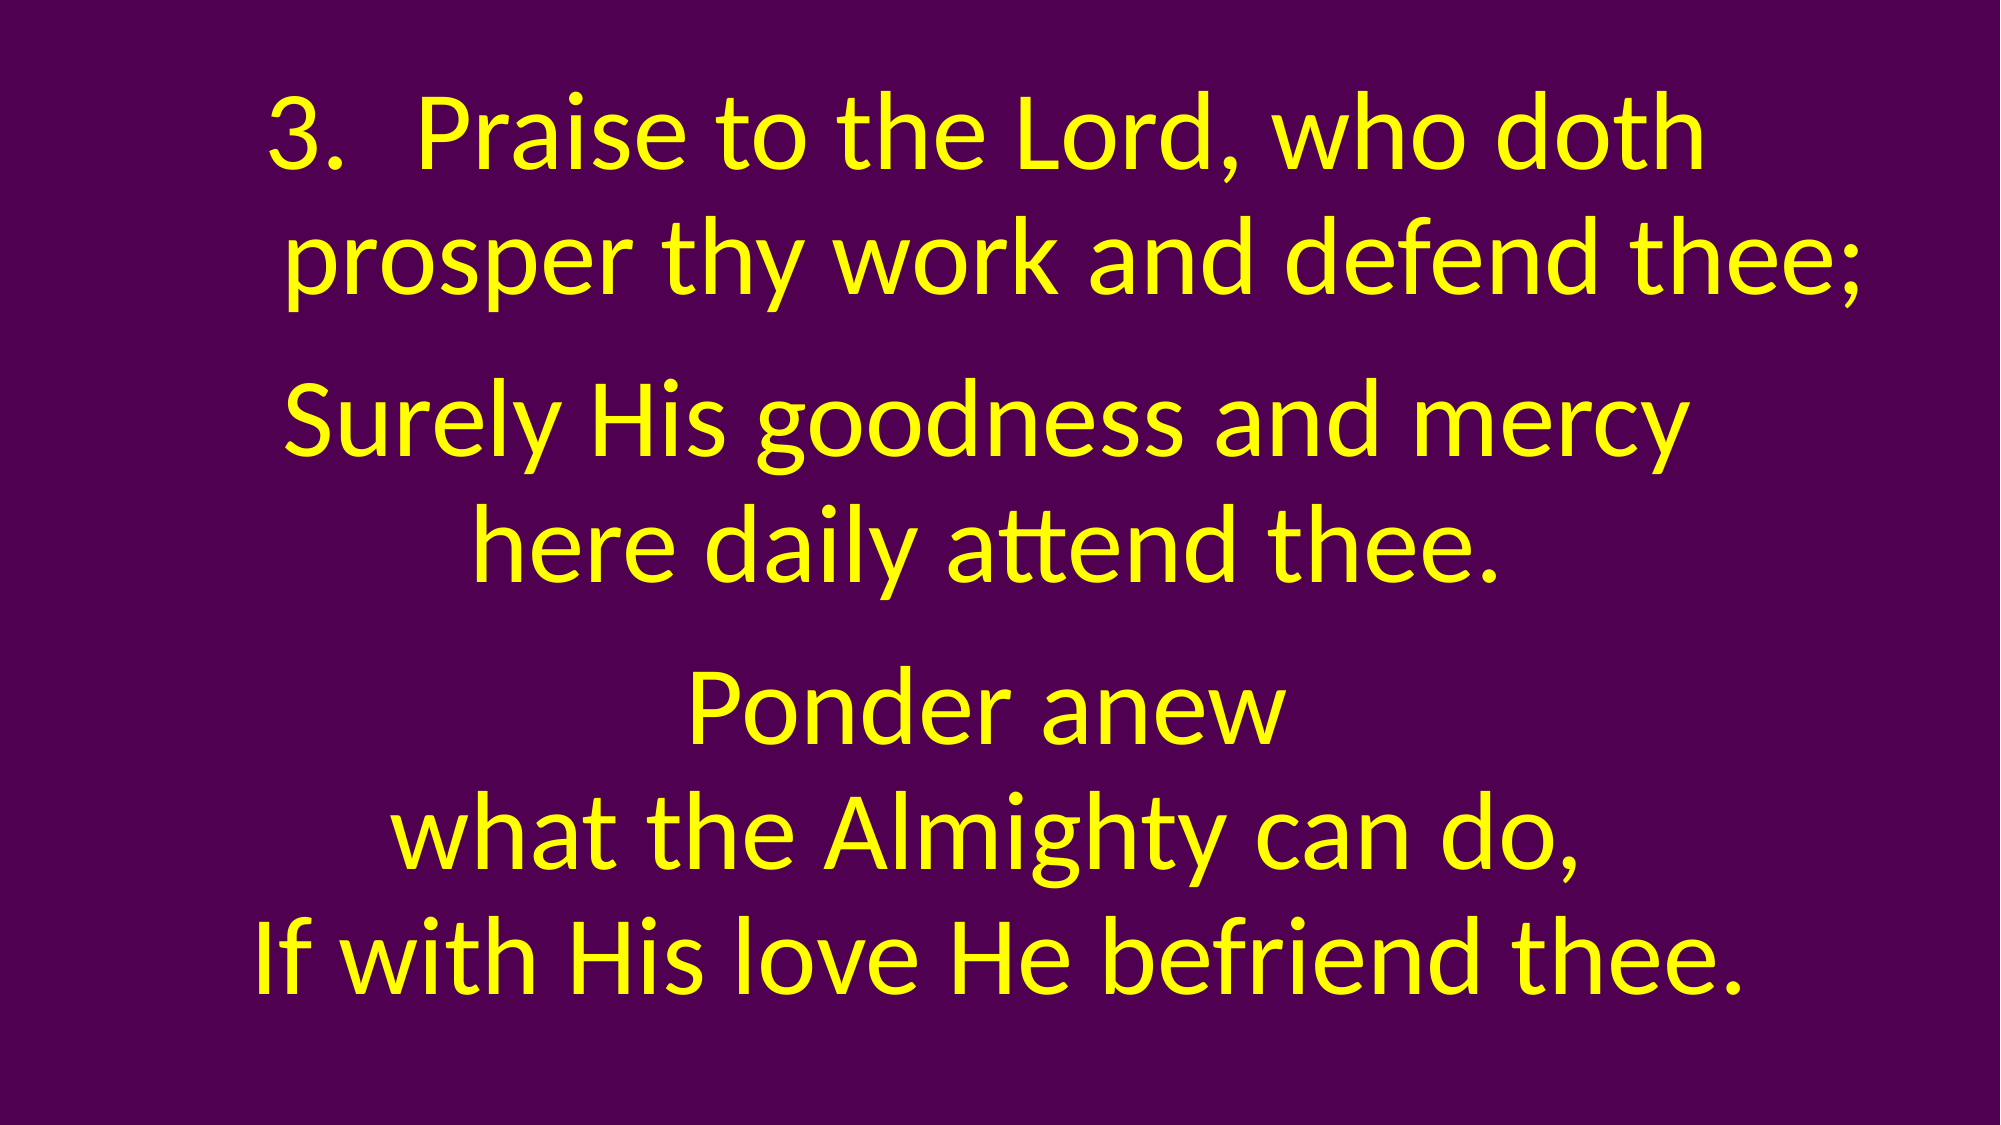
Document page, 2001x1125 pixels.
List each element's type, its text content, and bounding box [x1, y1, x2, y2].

text_box Praise to the Lord, who doth prosper thy work and defend thee; Surely His goodness and mercy here daily attend thee. Ponder anew what the Almighty can do, If with His love He befriend thee. [0, 59, 2000, 1025]
